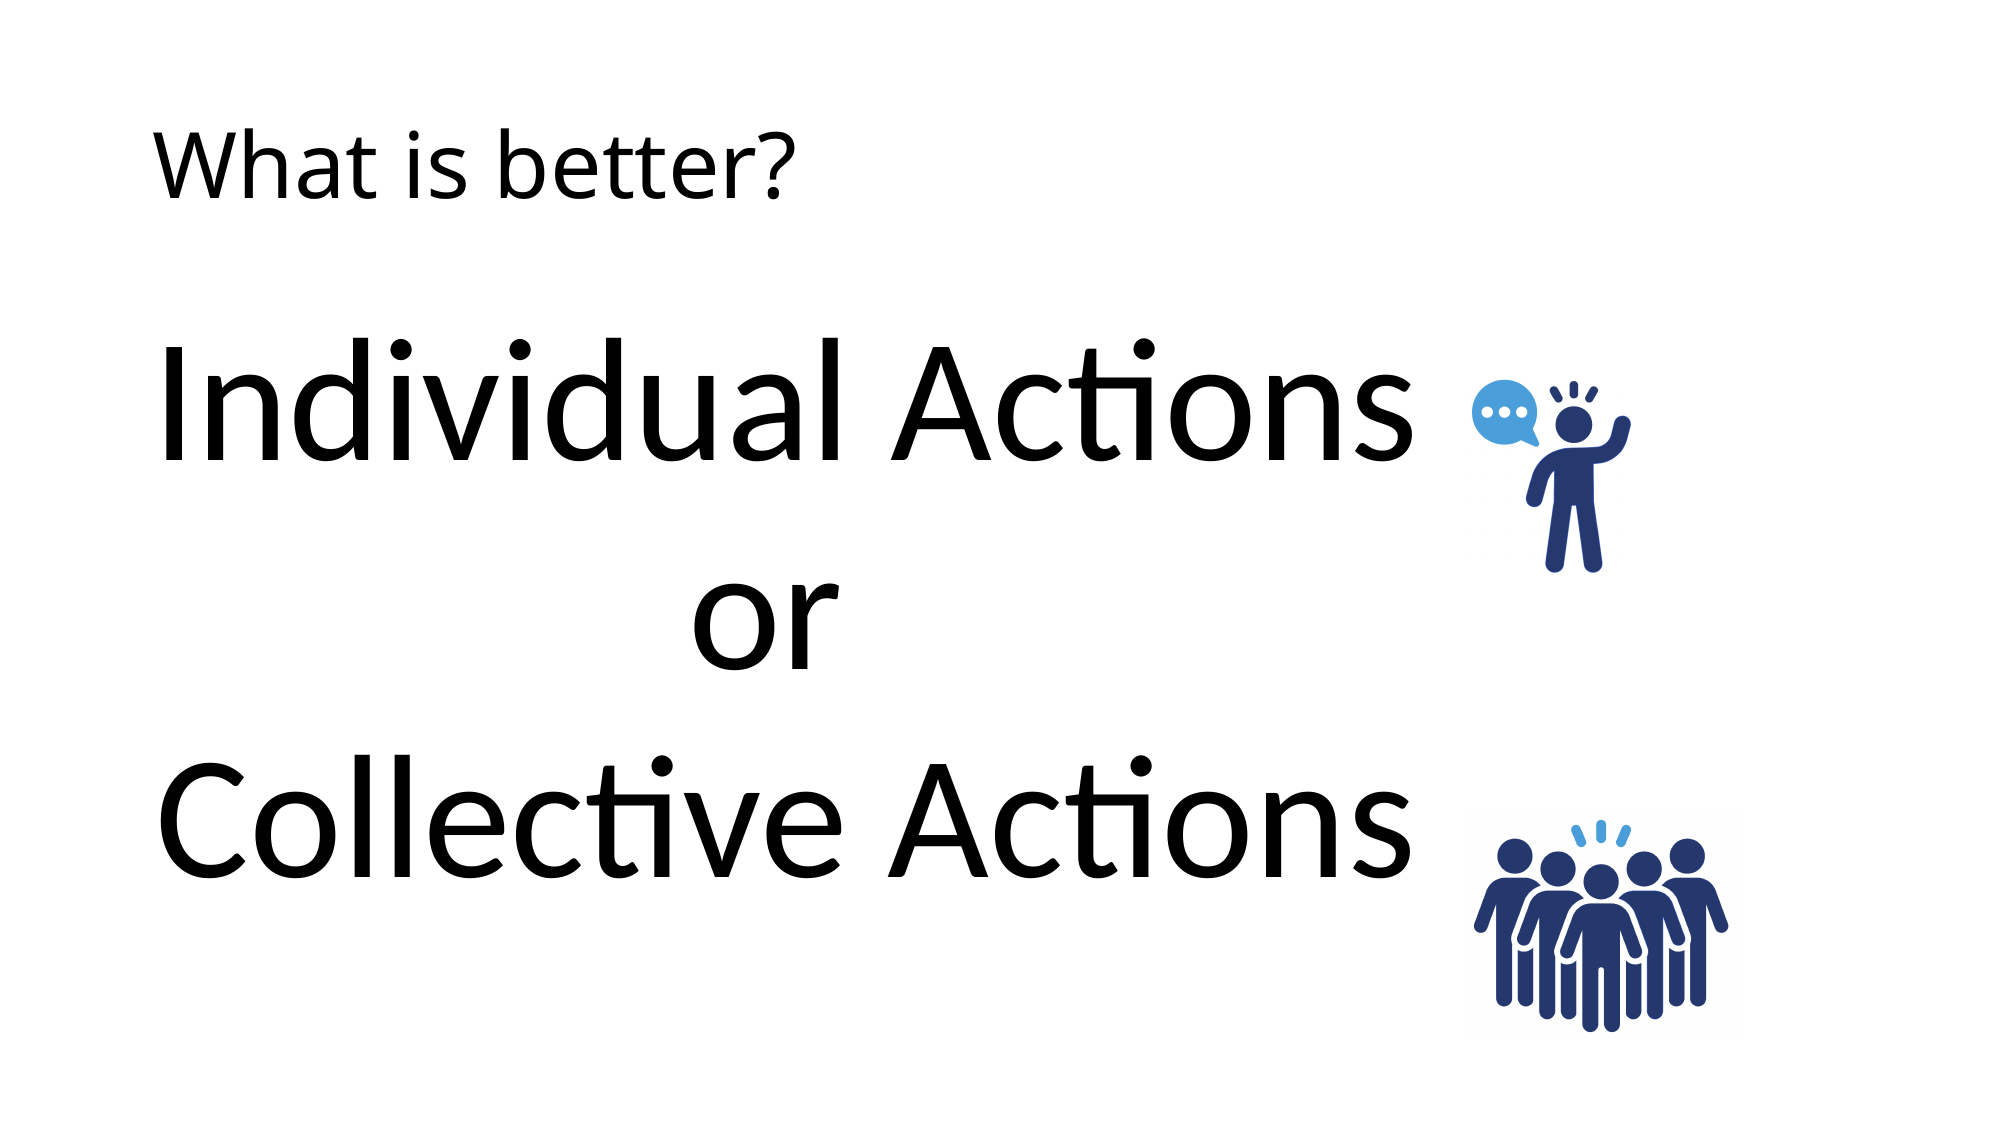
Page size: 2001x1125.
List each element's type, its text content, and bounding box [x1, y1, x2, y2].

picture [1464, 366, 1642, 585]
list Individual Actions or Collective Actions [107, 301, 1465, 1015]
picture [1464, 810, 1738, 1039]
title What is better? [137, 59, 1863, 278]
